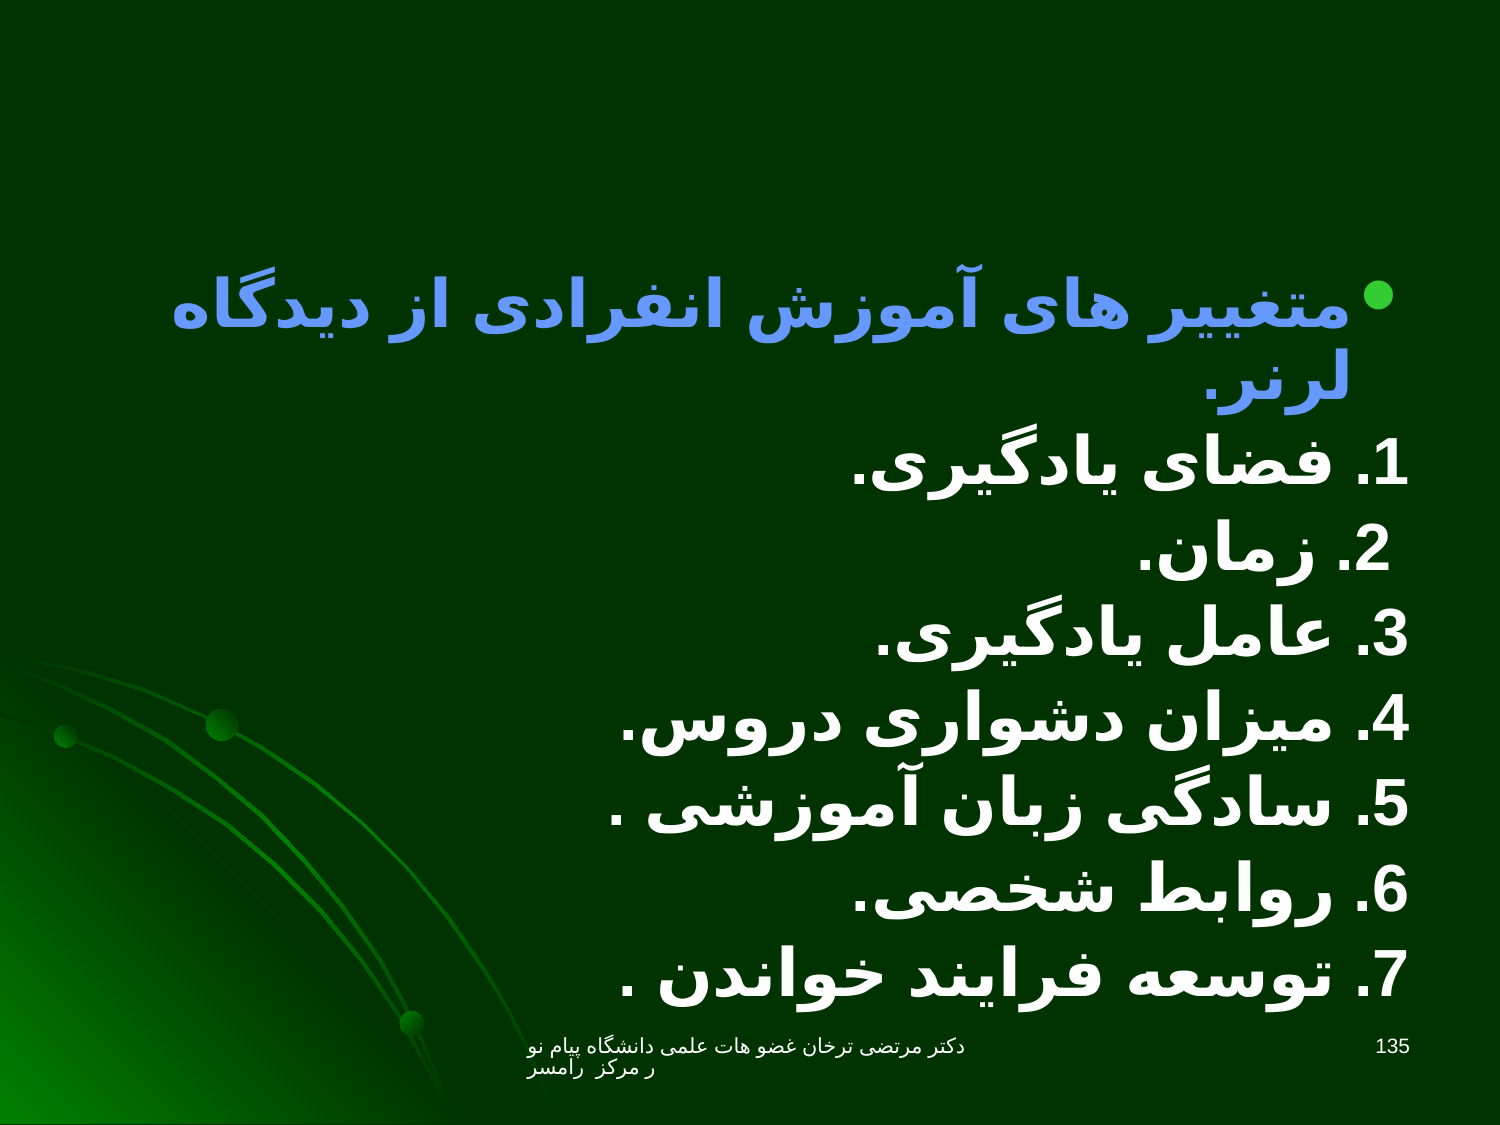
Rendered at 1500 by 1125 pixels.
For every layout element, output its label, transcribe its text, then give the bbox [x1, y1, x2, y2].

footer دکتر مرتضی ترخان غضو هات علمی دانشگاه پیام نور مرکز رامسر [512, 1024, 988, 1101]
slide_number 135 [1074, 1024, 1426, 1101]
list متغییر های آموزش انفرادی از دیدگاه لرنر. 1. فضای یادگیری. 2. زمان. 3. عامل یادگیری. 4. میزان دشواری دروس. 5. سادگی زبان آموزشی . 6. روابط شخصی. 7. توسعه فرایند خواندن . [74, 262, 1426, 1006]
